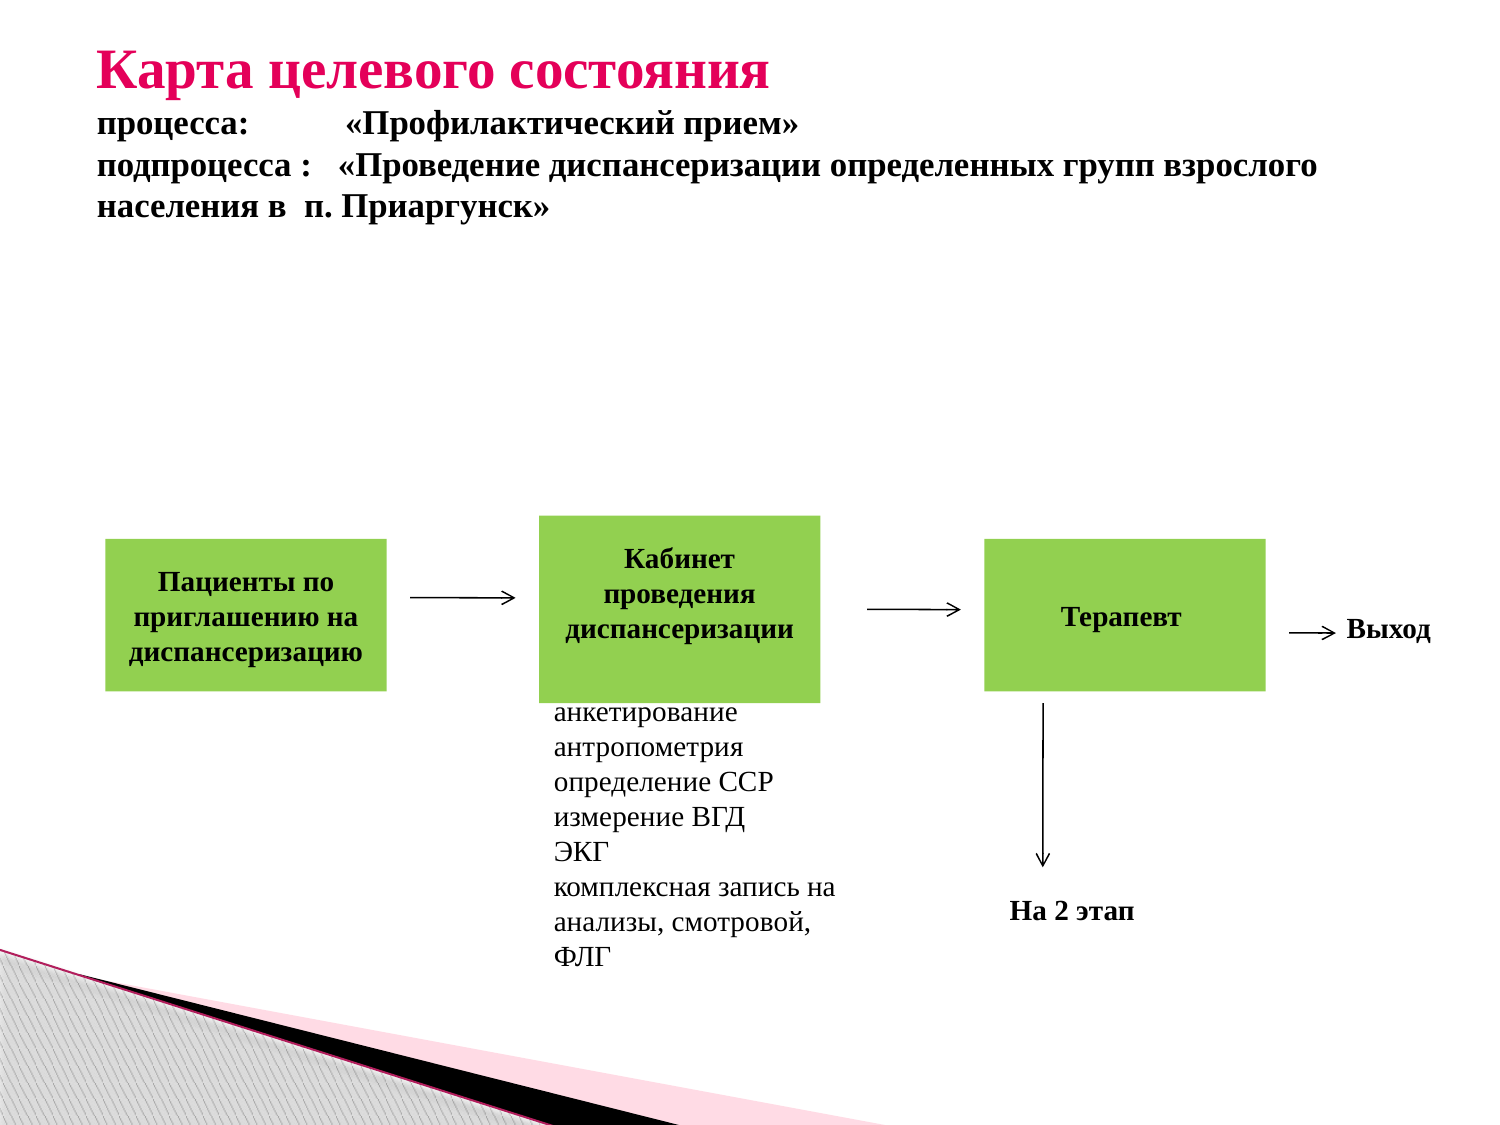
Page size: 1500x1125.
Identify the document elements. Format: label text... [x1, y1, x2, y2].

text_box Кабинет проведения диспансеризации [535, 511, 825, 708]
text_box Пациенты по приглашению на диспансеризацию [101, 534, 391, 696]
text_box На 2 этап [980, 839, 1165, 977]
title Карта целевого состояния процесса: «Профилактический прием» подпроцесса : «Проведение диспансеризации определенных групп взрослого населения в п. Приаргунск» [82, 23, 1425, 317]
text_box Выход [1296, 558, 1481, 696]
text_box анкетирование антропометрия определение ССР измерение ВГД ЭКГ комплексная запись на анализы, смотровой, ФЛГ [534, 710, 872, 919]
text_box Терапевт [980, 534, 1270, 696]
